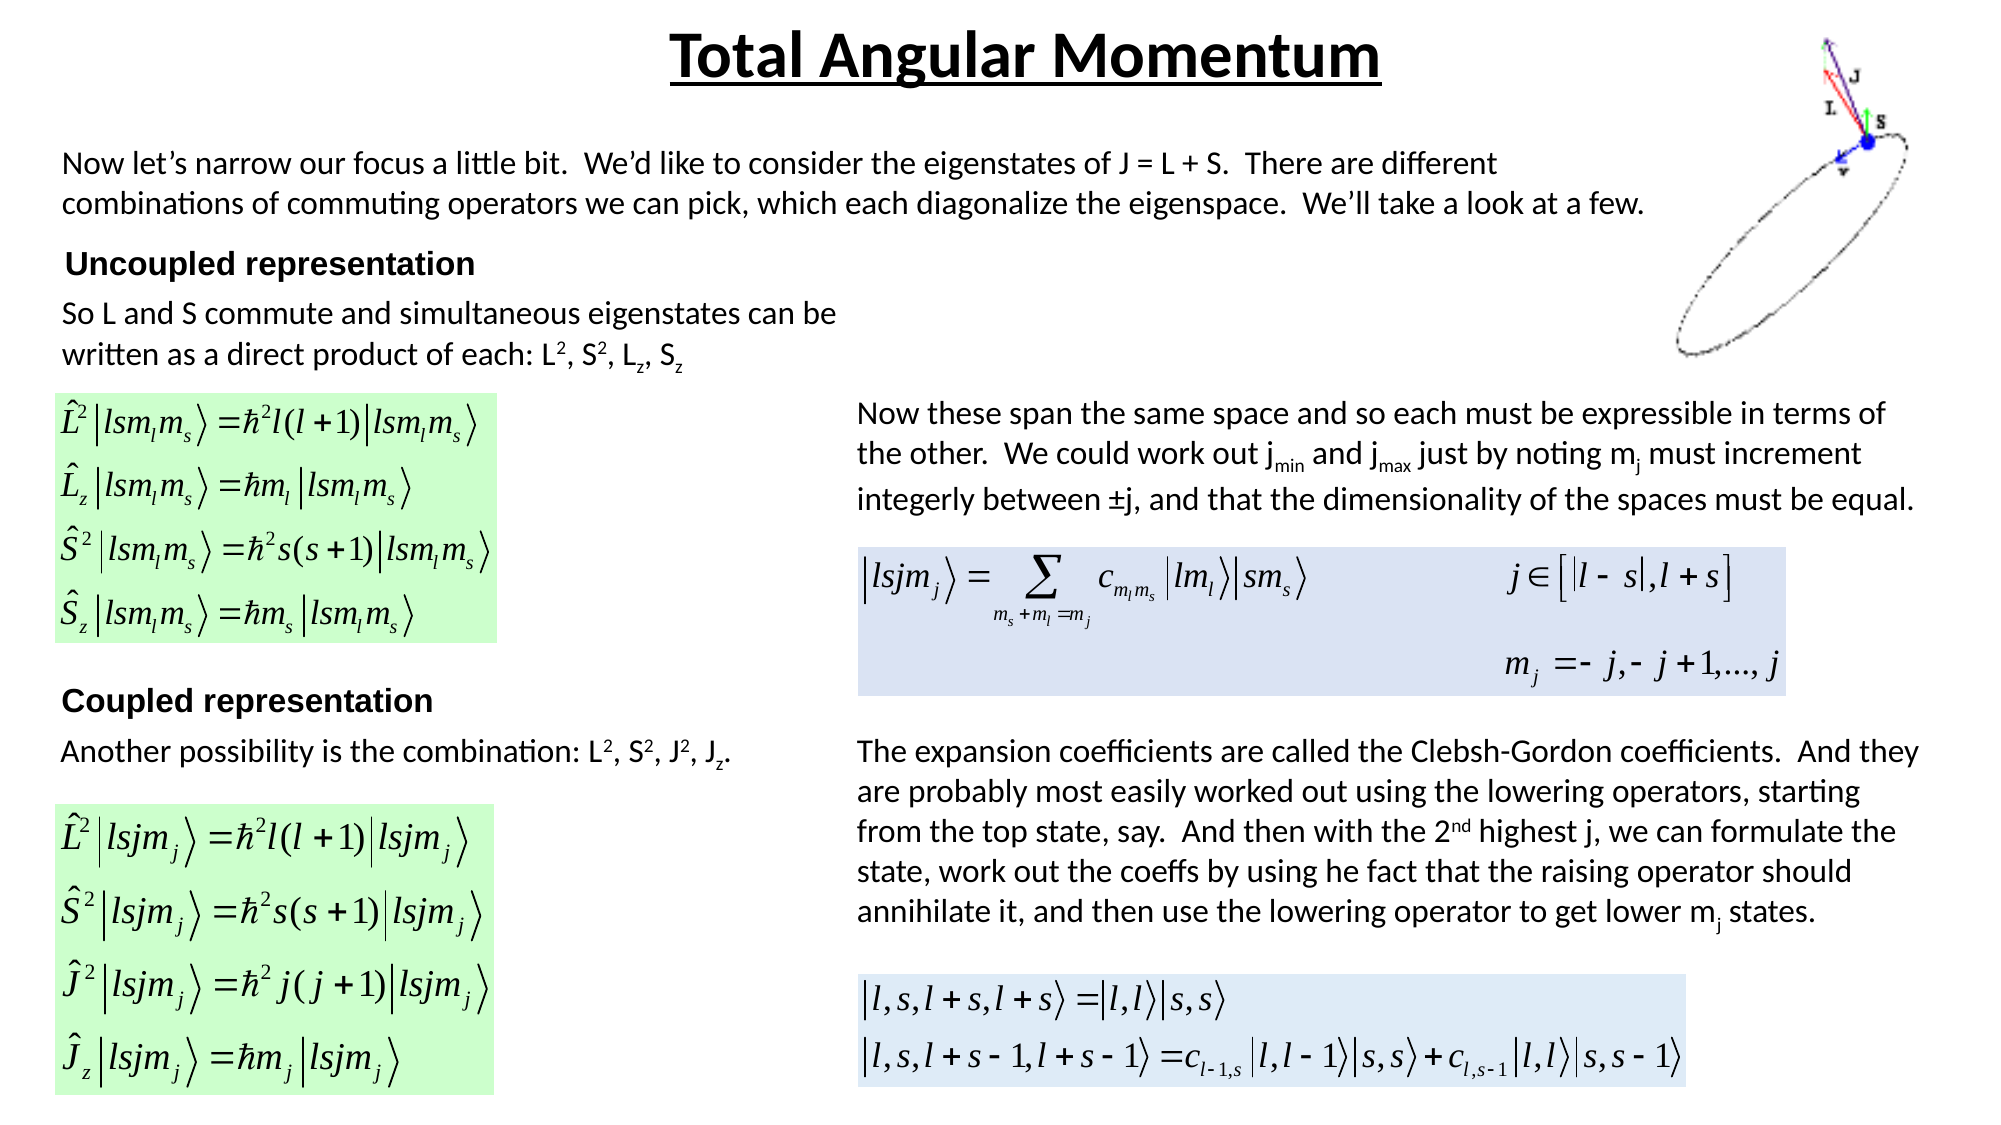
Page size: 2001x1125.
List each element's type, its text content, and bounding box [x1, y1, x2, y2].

text_box Coupled representation [46, 672, 450, 721]
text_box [858, 546, 1786, 696]
text_box Now these span the same space and so each must be expressible in terms of the other. We could work out jmin and jmax just by noting mj must increment integerly between ±j, and that the dimensionality of the spaces must be equal. [842, 383, 1946, 524]
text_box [54, 393, 498, 644]
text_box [54, 804, 495, 1095]
text_box Another possibility is the combination: L2, S2, J2, Jz. [45, 721, 768, 783]
text_box So L and S commute and simultaneous eigenstates can be written as a direct product of each: L2, S2, Lz, Sz [47, 284, 890, 385]
text_box Uncoupled representation [50, 234, 492, 284]
picture [1642, 15, 1946, 412]
text_box Now let’s narrow our focus a little bit. We’d like to consider the eigenstates of J = L + S. There are different combinations of commuting operators we can pick, which each diagonalize the eigenspace. We’ll take a look at a few. [47, 133, 1642, 229]
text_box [858, 973, 1687, 1087]
text_box The expansion coefficients are called the Clebsh-Gordon coefficients. And they are probably most easily worked out using the lowering operators, starting from the top state, say. And then with the 2nd highest j, we can formulate the state, work out the coeffs by using he fact that the raising operator should annihilate it, and then use the lowering operator to get lower mj states. [842, 722, 1946, 943]
text_box Total Angular Momentum [654, 3, 1403, 99]
